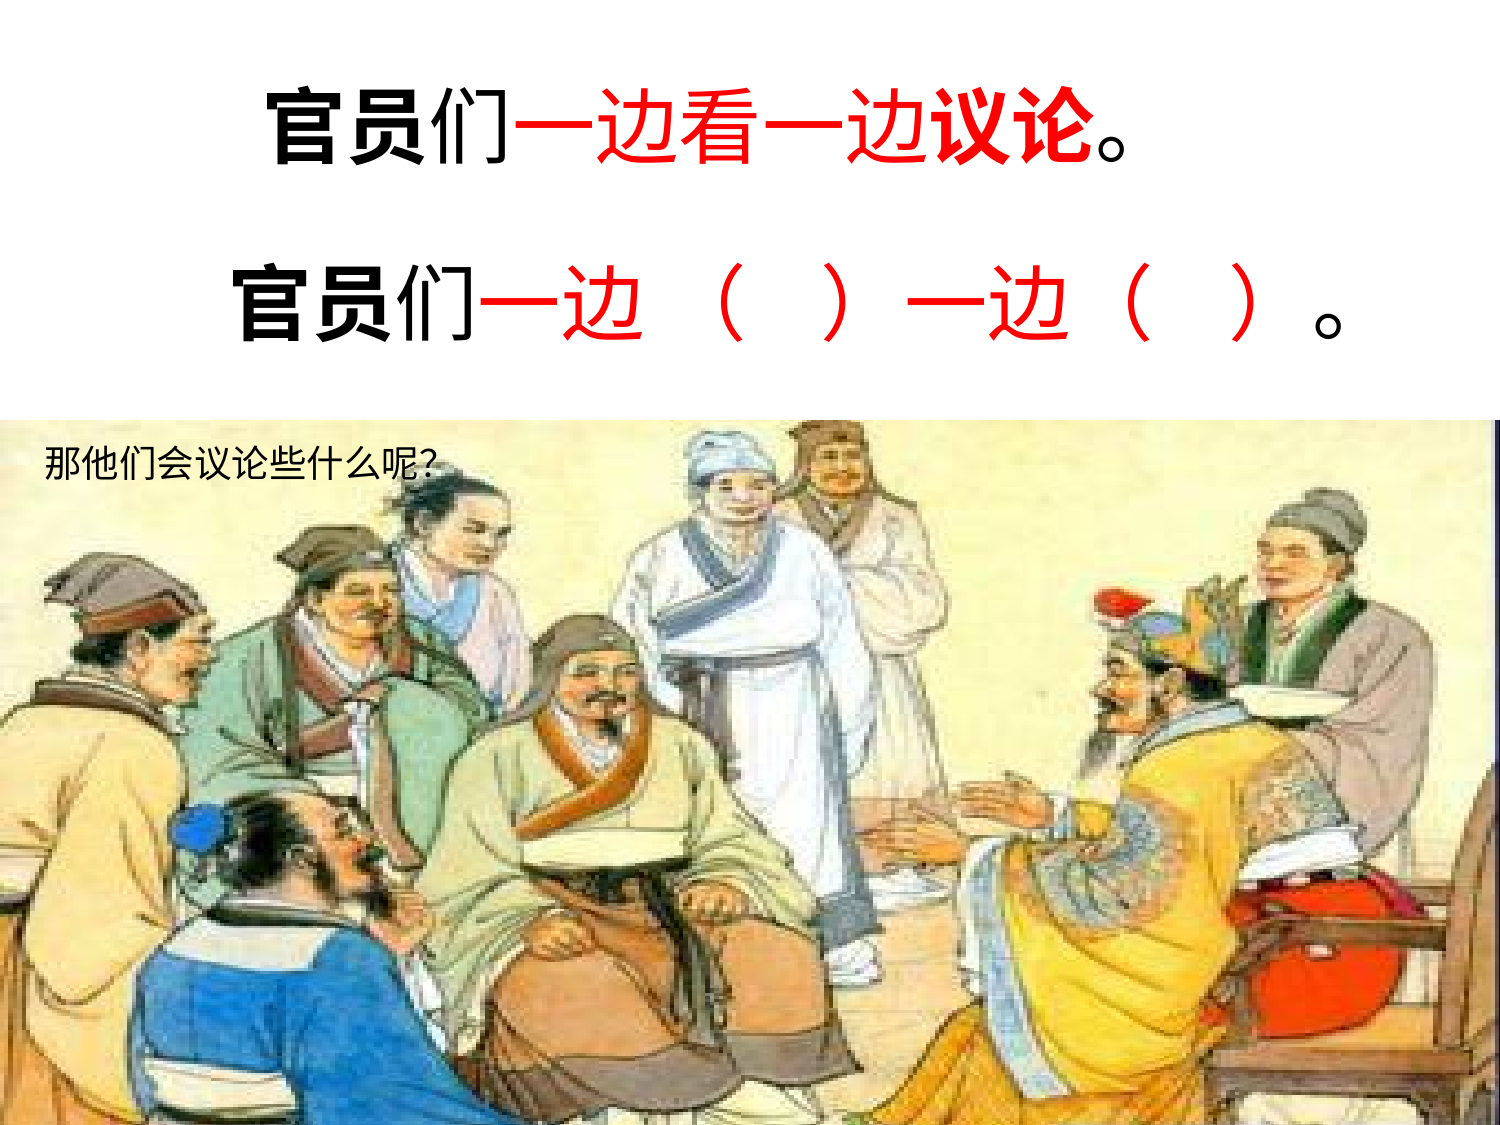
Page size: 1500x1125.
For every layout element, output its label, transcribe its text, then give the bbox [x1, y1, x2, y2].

text_box 官员们一边 （ ）一边（ ）。 [213, 243, 1411, 359]
picture [0, 420, 1500, 1125]
text_box 官员们一边看一边议论。 [247, 66, 1194, 182]
